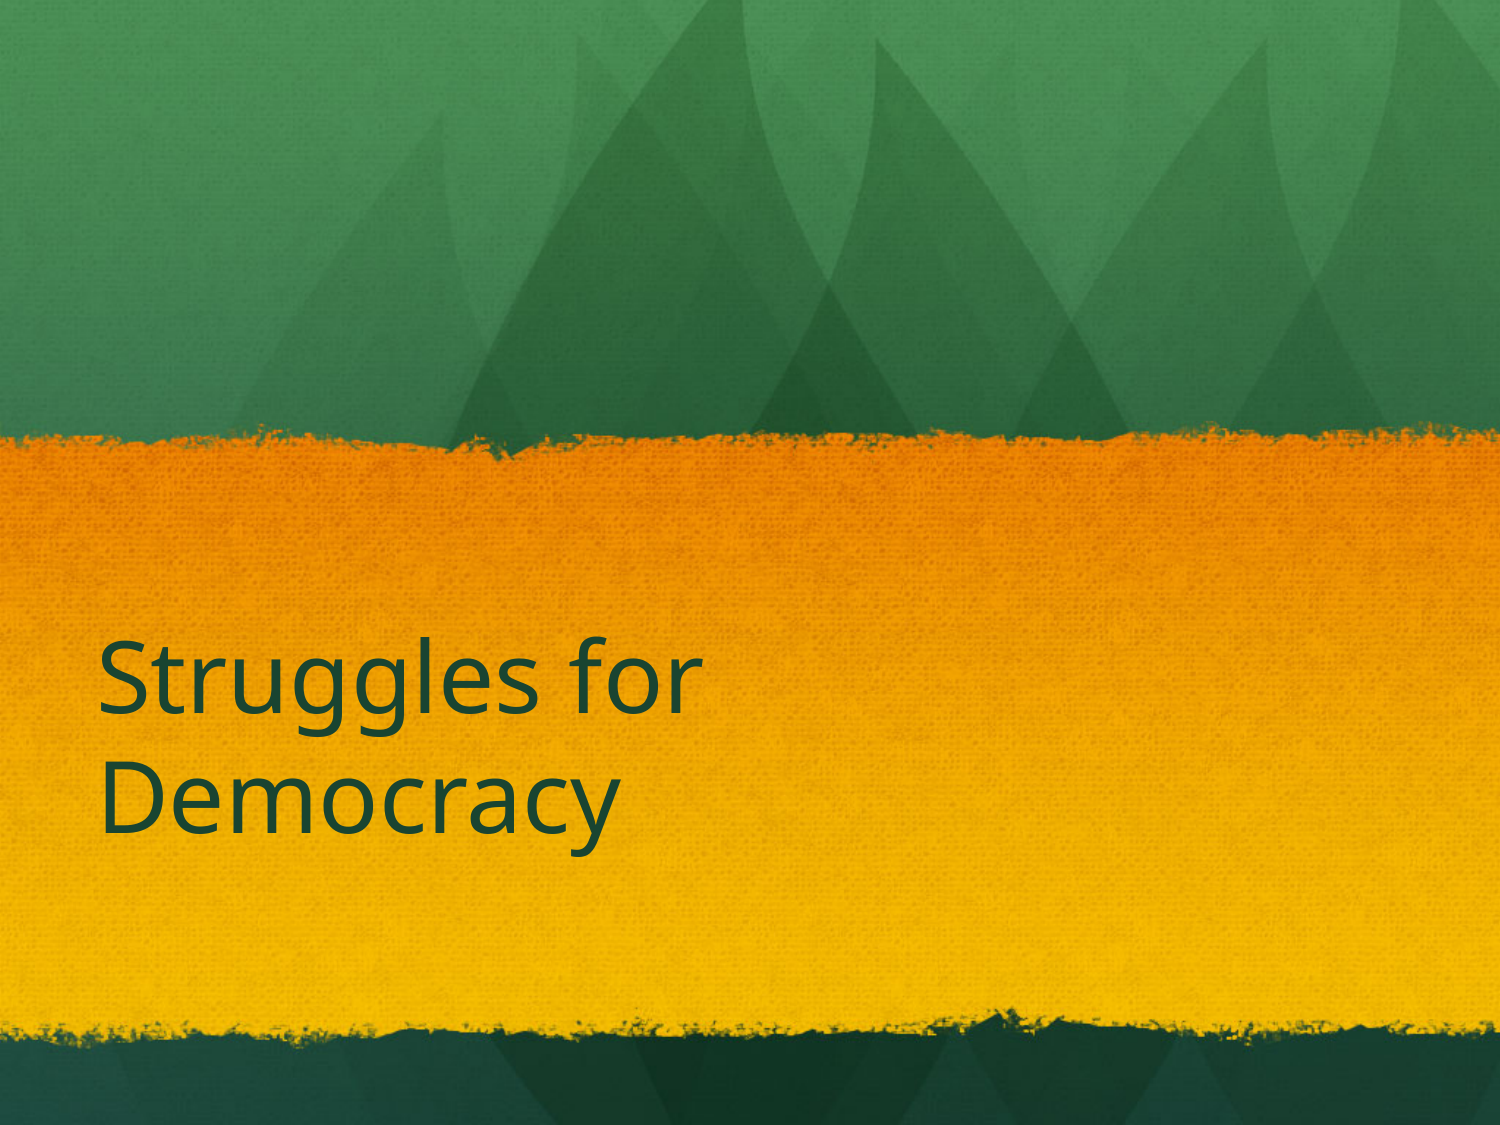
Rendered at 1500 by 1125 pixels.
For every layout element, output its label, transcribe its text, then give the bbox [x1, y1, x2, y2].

picture [0, 0, 1500, 1125]
title Struggles for Democracy [81, 619, 1262, 861]
